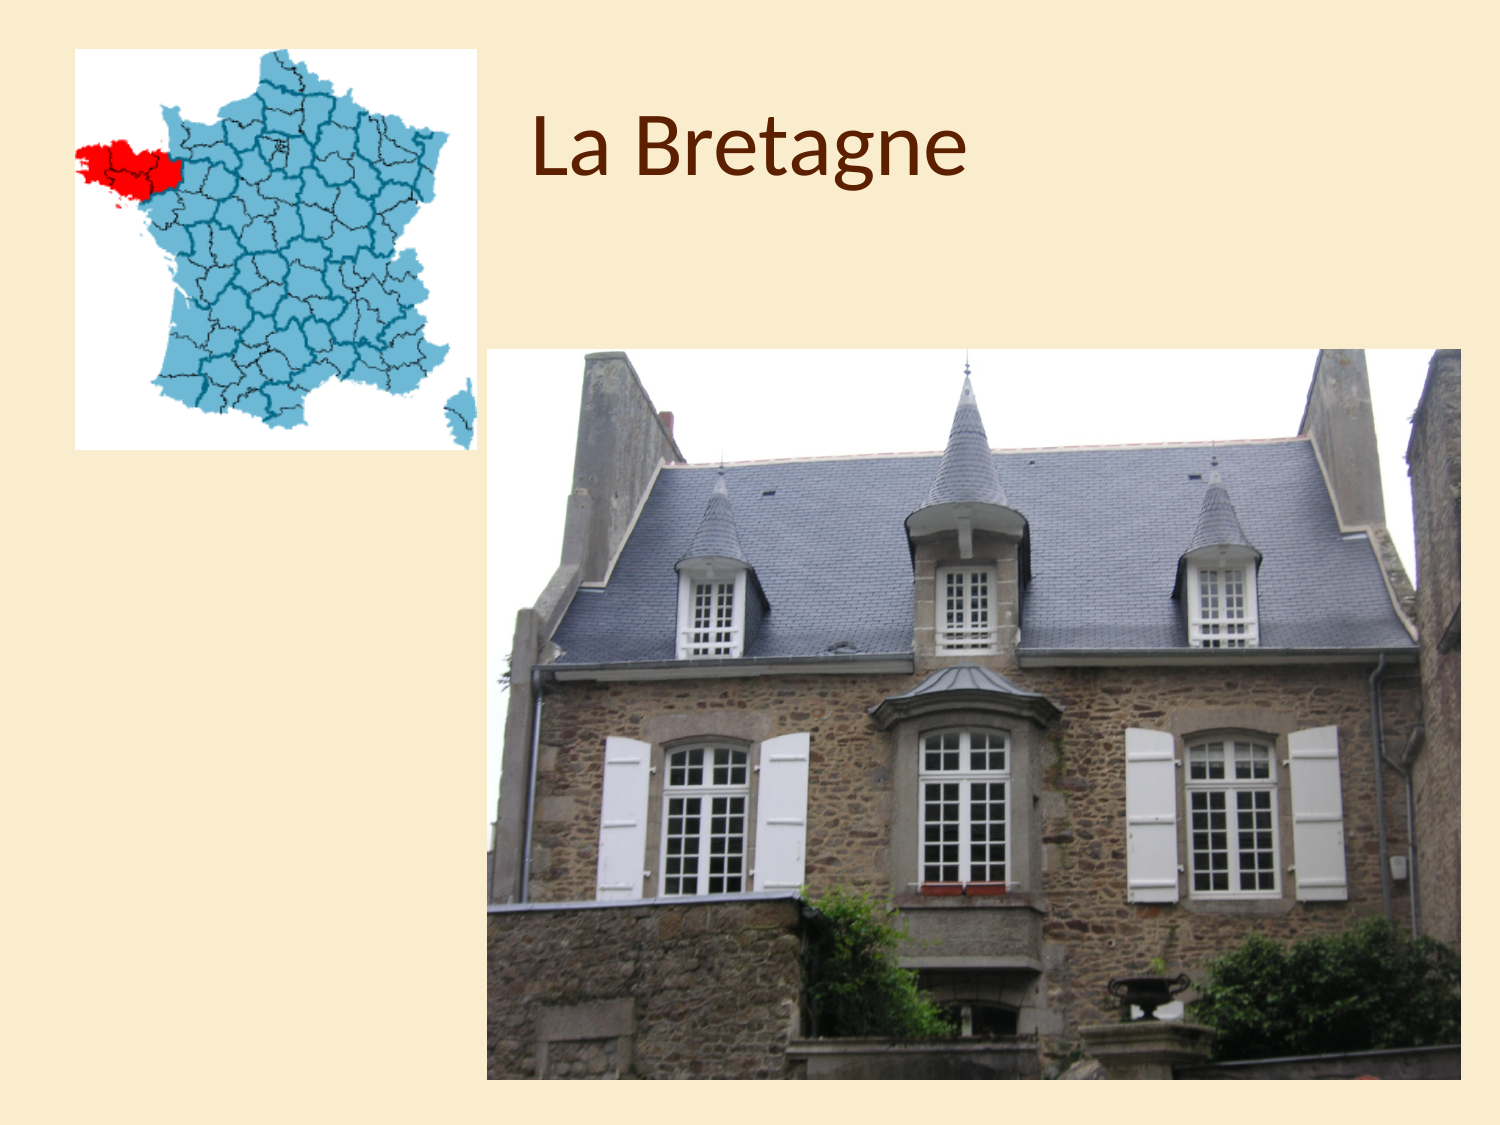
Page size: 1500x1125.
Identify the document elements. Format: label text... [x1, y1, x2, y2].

title La Bretagne [75, 45, 1425, 233]
picture [74, 49, 477, 451]
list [487, 349, 1461, 1081]
